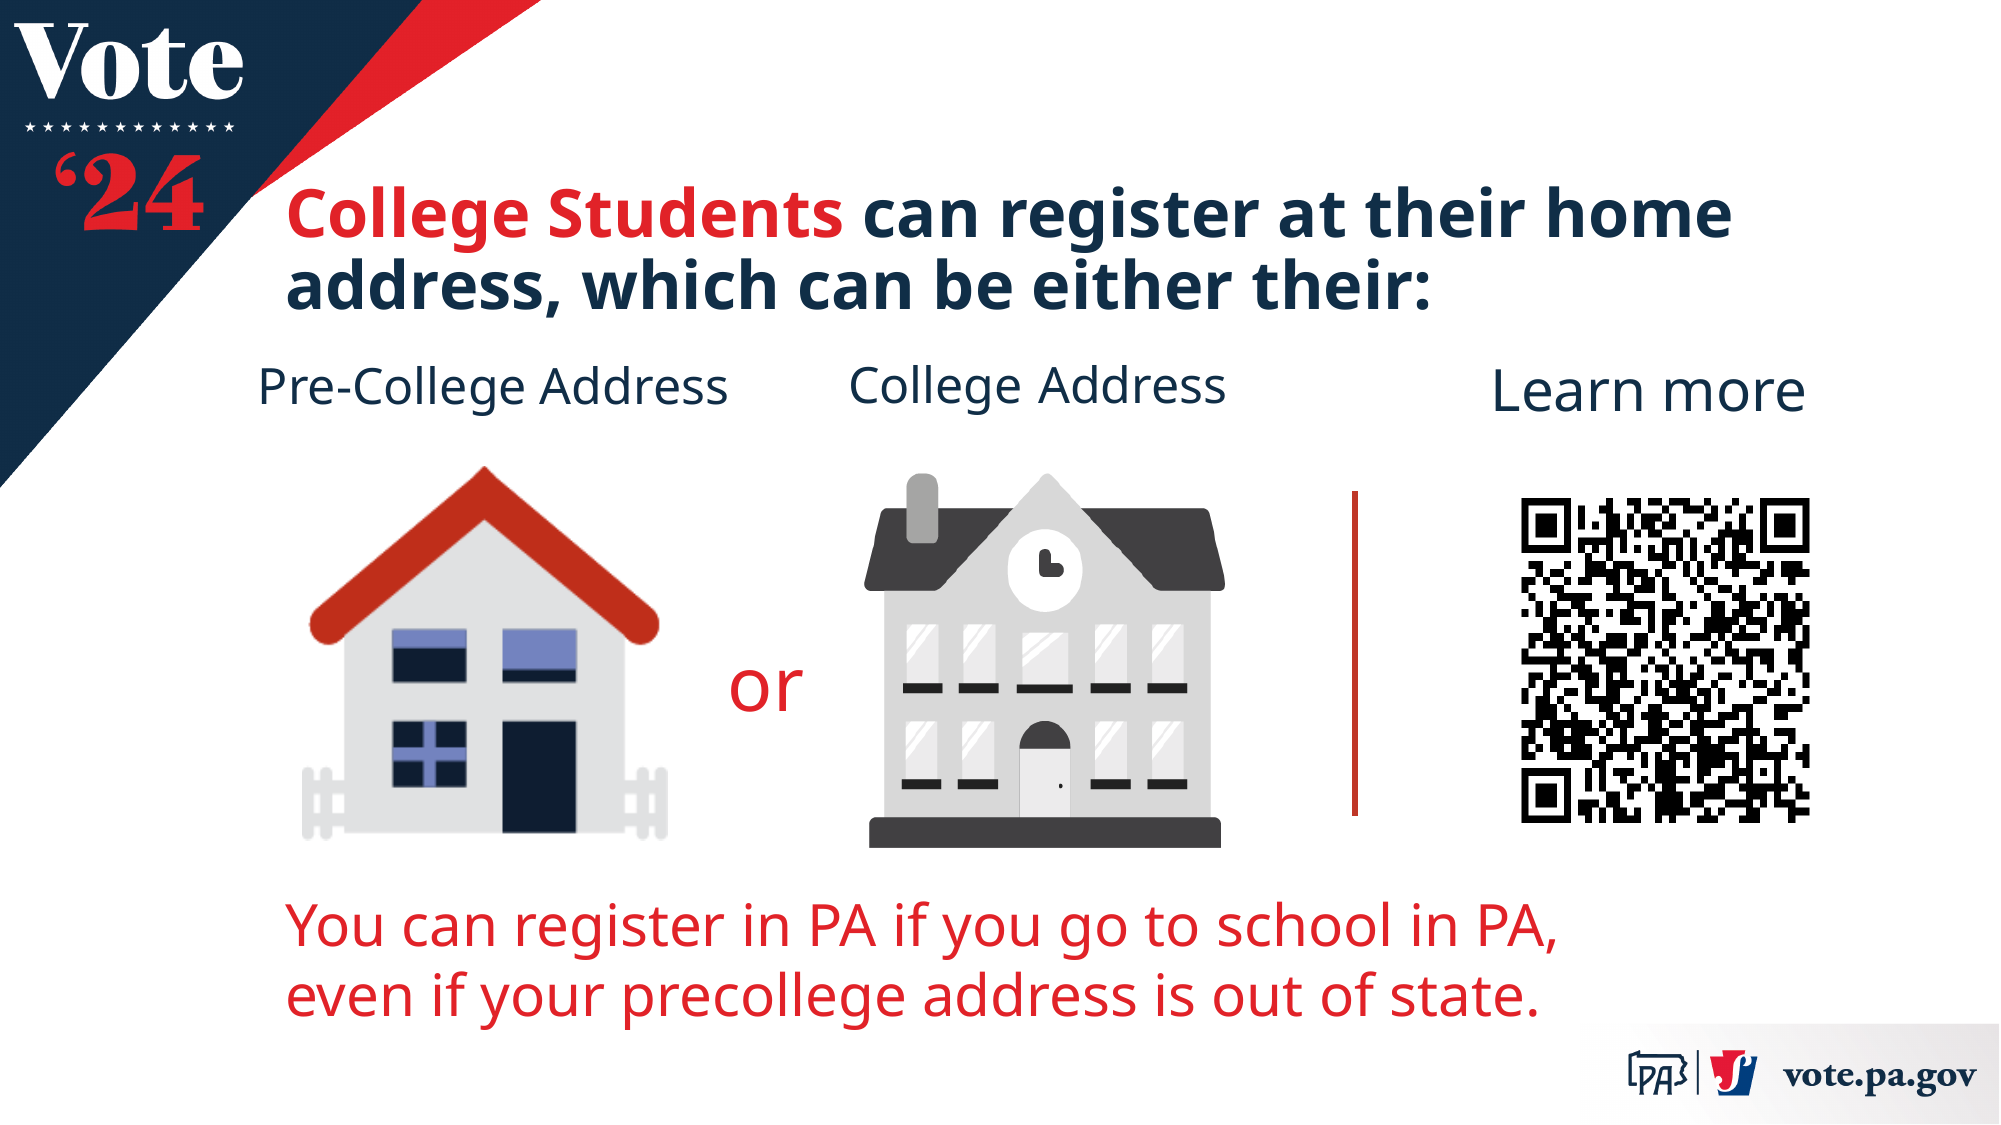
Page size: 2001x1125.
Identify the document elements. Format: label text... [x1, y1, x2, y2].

text_box You can register in PA if you go to school in PA, even if your precollege address is out of state. [270, 880, 1679, 1036]
text_box College Students can register at their home address, which can be either their: [270, 172, 1903, 396]
picture [1467, 919, 2000, 1125]
picture [0, 0, 588, 535]
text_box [228, 337, 1825, 849]
